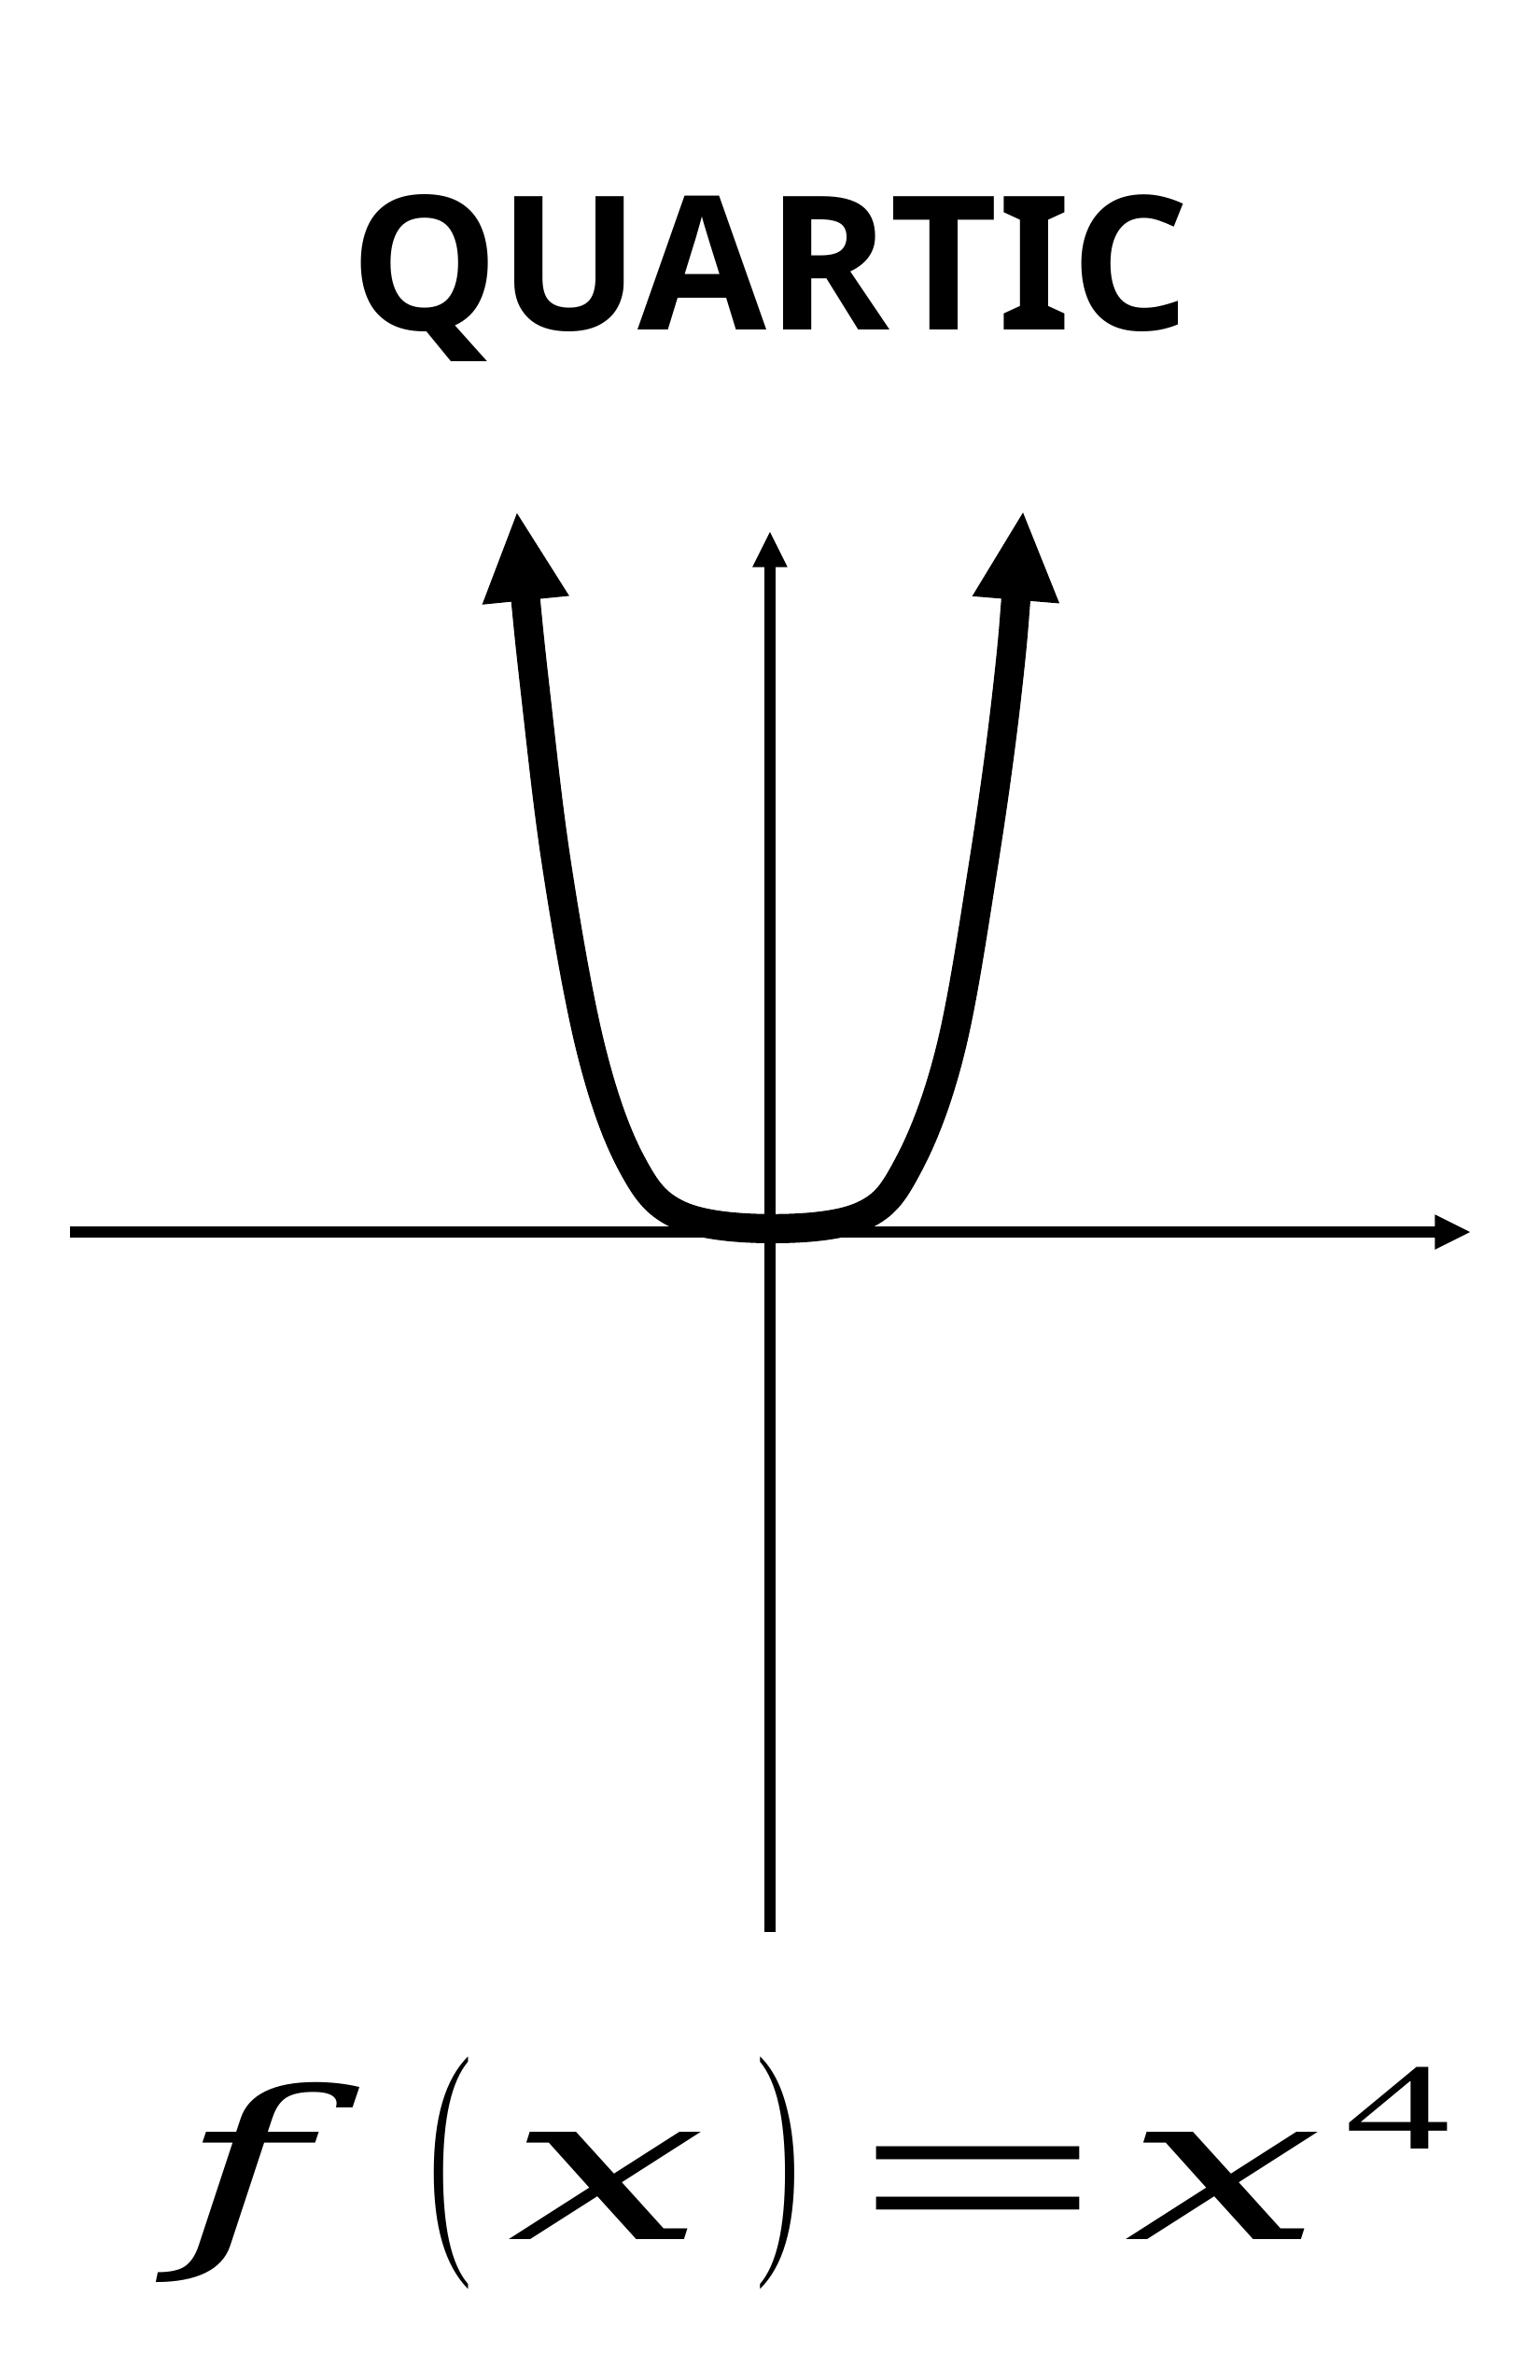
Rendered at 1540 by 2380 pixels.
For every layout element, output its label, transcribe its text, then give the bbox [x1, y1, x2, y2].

text_box QUARTIC [69, 42, 1470, 497]
text_box [512, 512, 1029, 1229]
